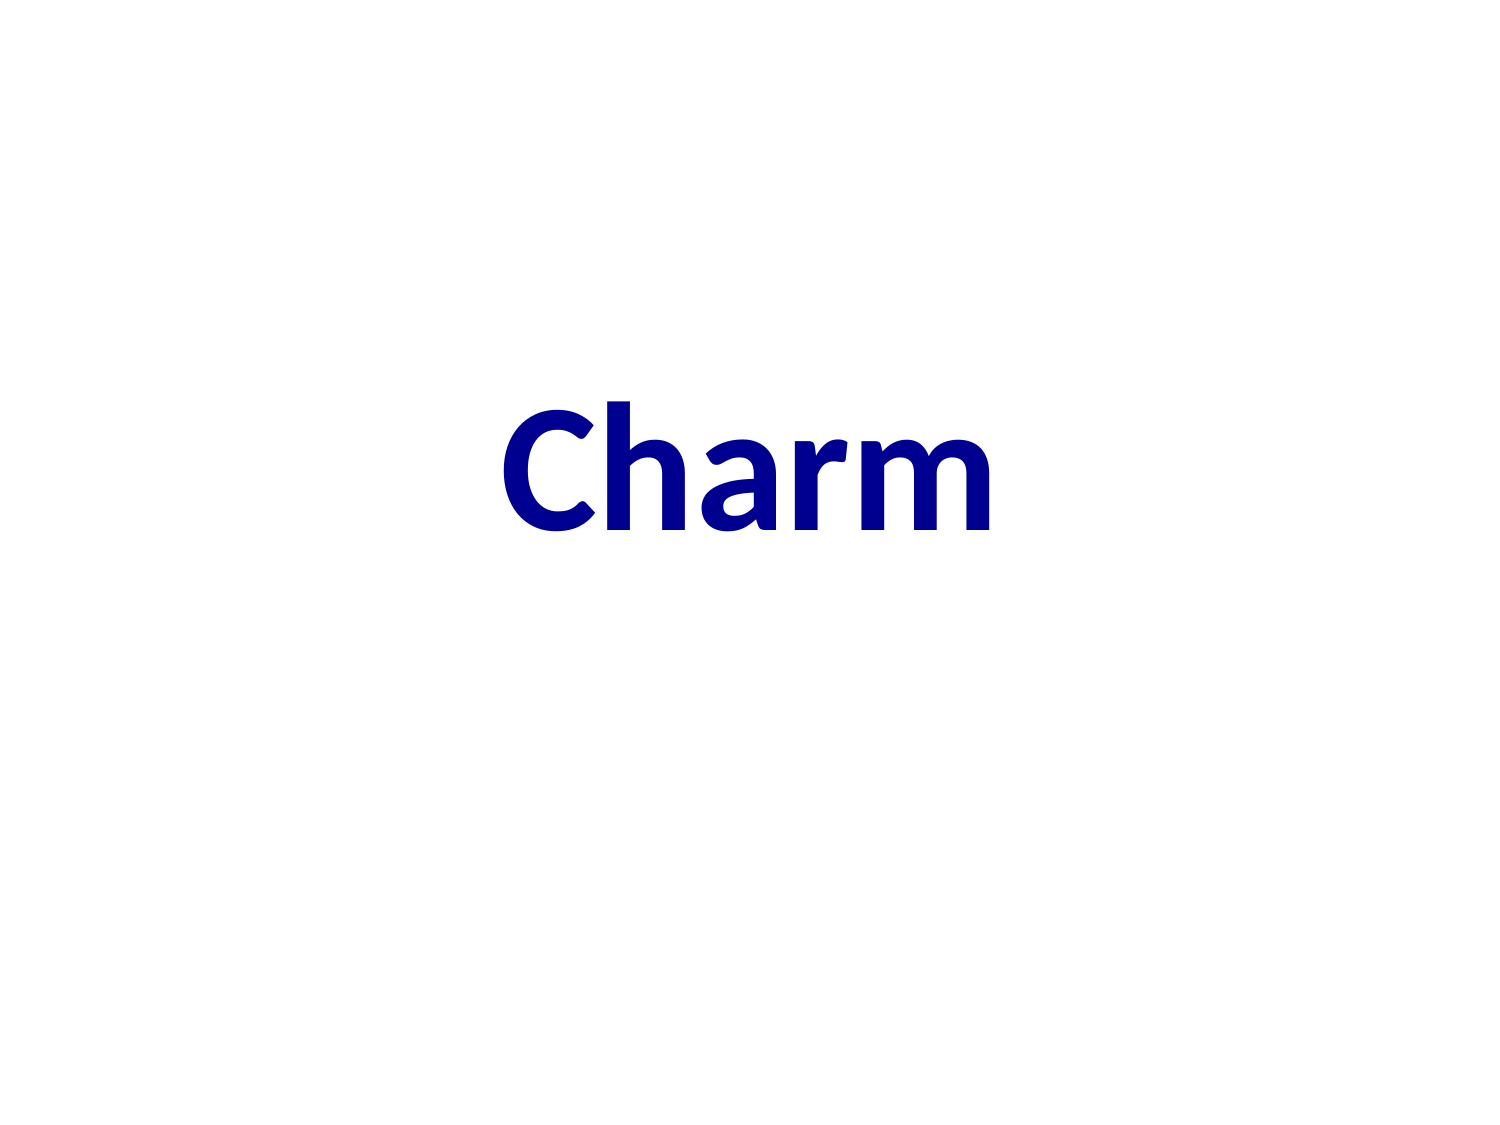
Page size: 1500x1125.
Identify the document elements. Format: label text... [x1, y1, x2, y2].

title Charm [112, 139, 1388, 774]
